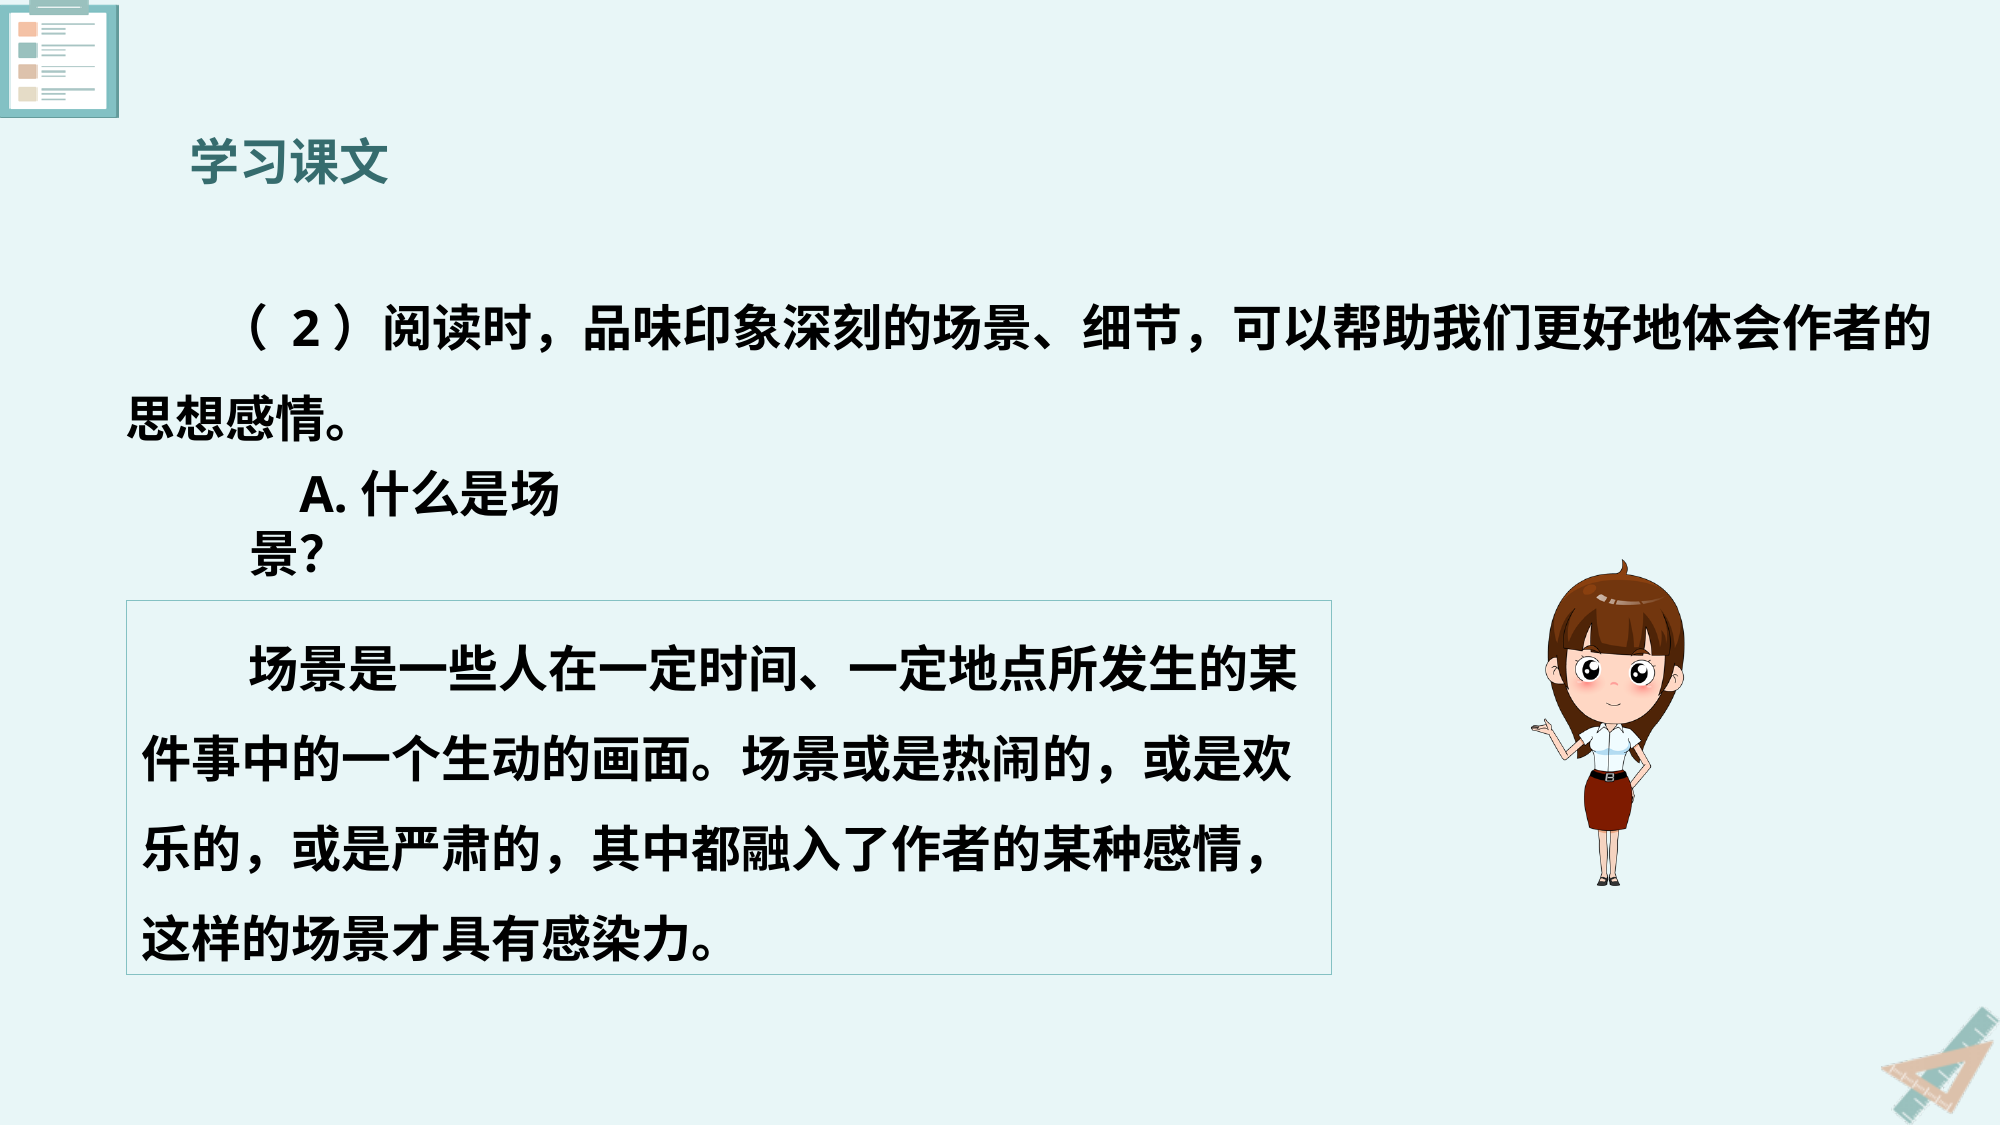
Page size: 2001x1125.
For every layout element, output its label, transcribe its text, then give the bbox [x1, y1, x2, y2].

text_box 学习课文 [174, 123, 405, 199]
text_box A.什么是场景？ [234, 484, 625, 560]
text_box 场景是一些人在一定时间、一定地点所发生的某件事中的一个生动的画面。场景或是热闹的，或是欢乐的，或是严肃的，其中都融入了作者的某种感情，这样的场景才具有感染力。 [126, 600, 1332, 975]
text_box （ 2）阅读时，品味印象深刻的场景、细节，可以帮助我们更好地体会作者的思想感情。 [110, 245, 1961, 456]
picture [1881, 1006, 2000, 1125]
picture [0, 0, 119, 119]
picture [1442, 559, 1773, 891]
